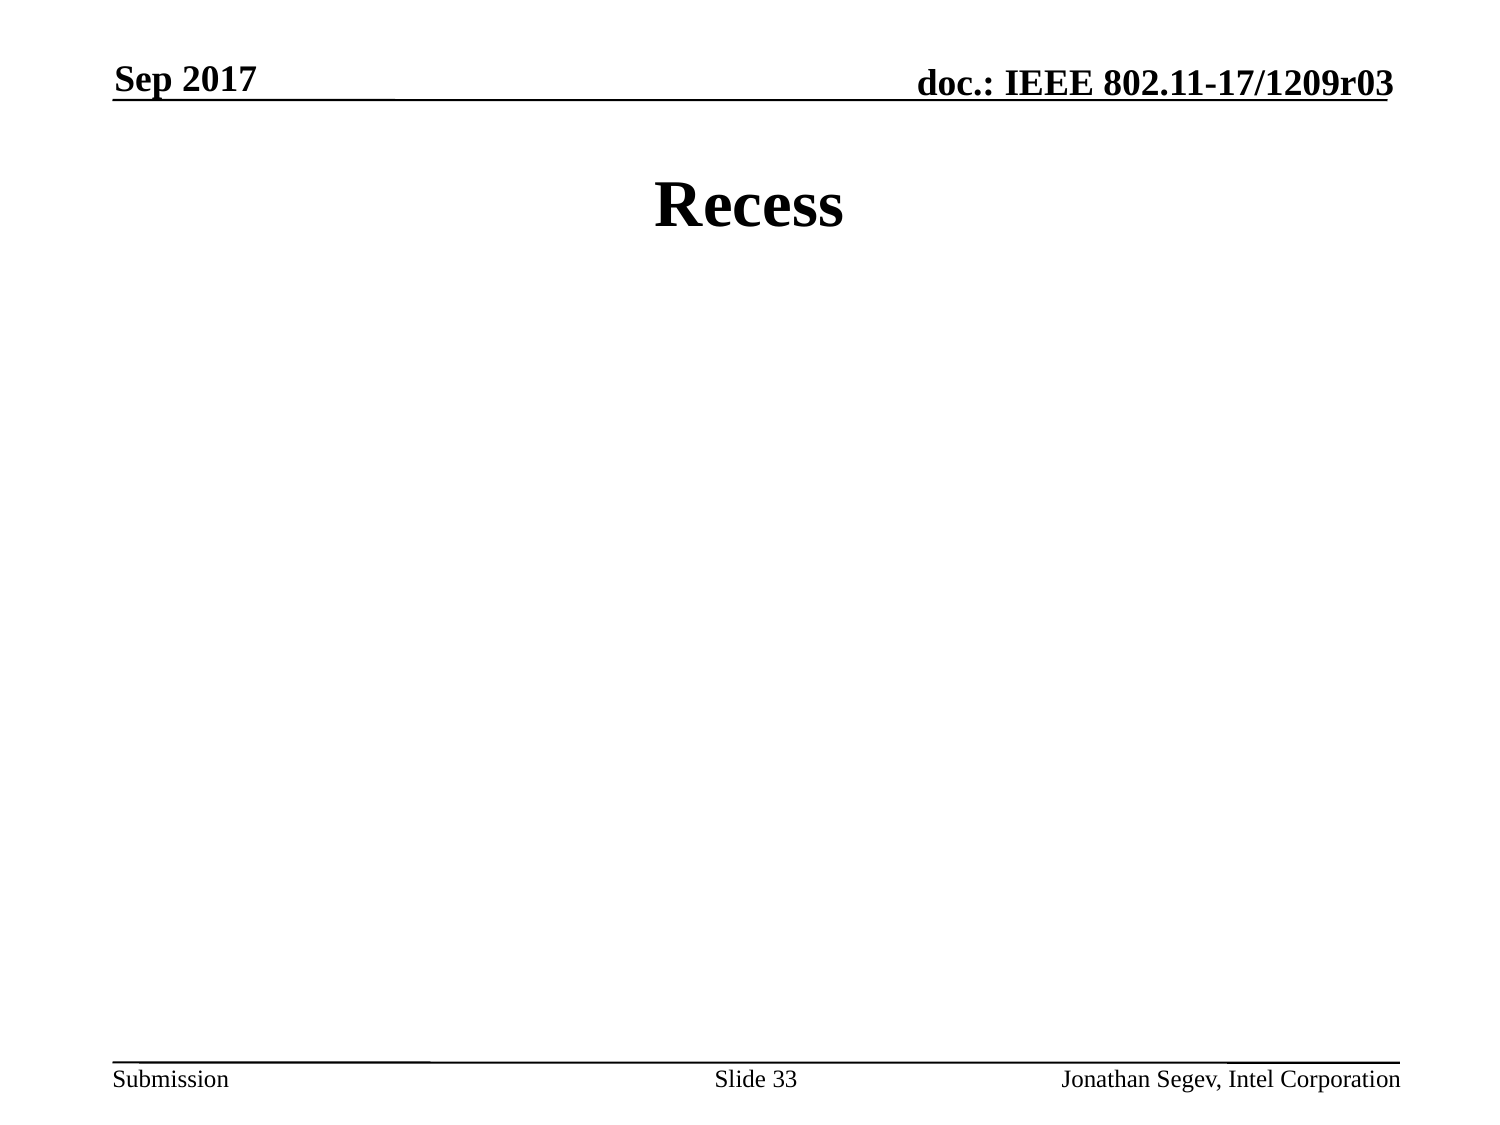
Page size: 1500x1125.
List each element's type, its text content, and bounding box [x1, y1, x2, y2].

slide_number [114, 54, 423, 100]
footer Jonathan Segev, Intel Corporation [878, 1061, 1402, 1093]
title Recess [112, 112, 1388, 288]
slide_number Slide 33 [712, 1061, 800, 1123]
